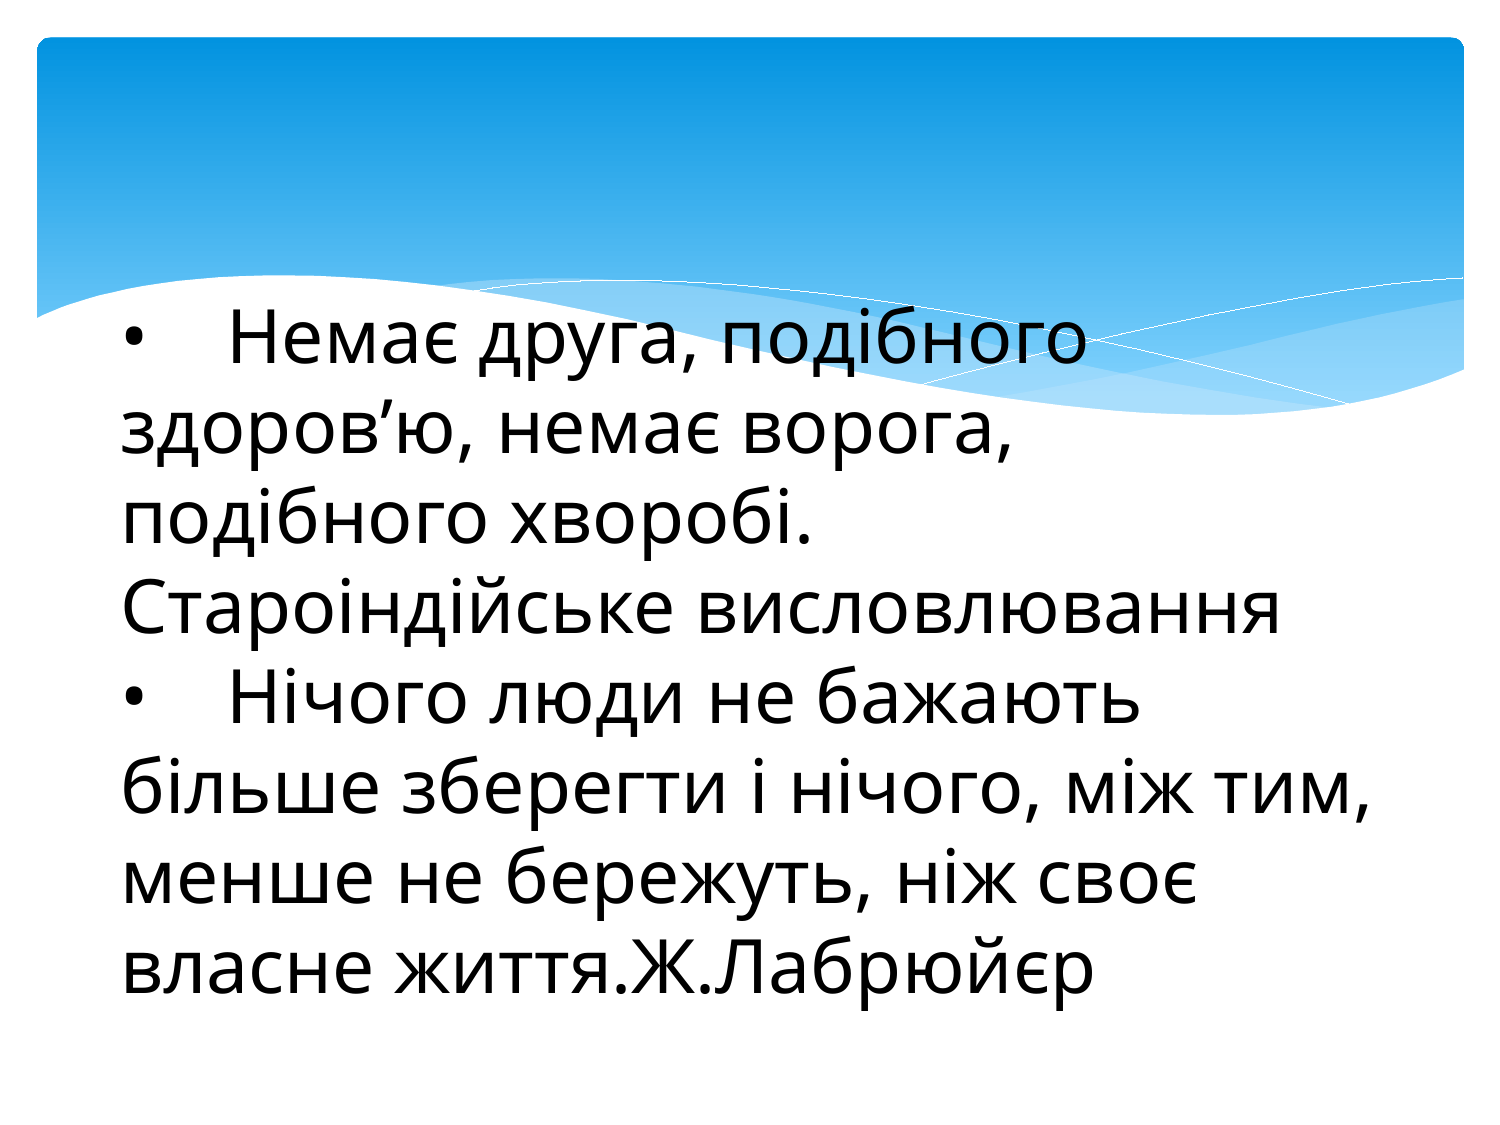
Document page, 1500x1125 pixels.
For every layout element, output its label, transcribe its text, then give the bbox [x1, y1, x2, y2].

text_box • Немає друга, подібного здоров’ю, немає ворога, подібного хворобі. Староіндійське висловлювання • Нічого люди не бажають більше зберегти і нічого, між тим, менше не бережуть, ніж своє власне життя.Ж.Лабрюйєр [105, 281, 1418, 1016]
